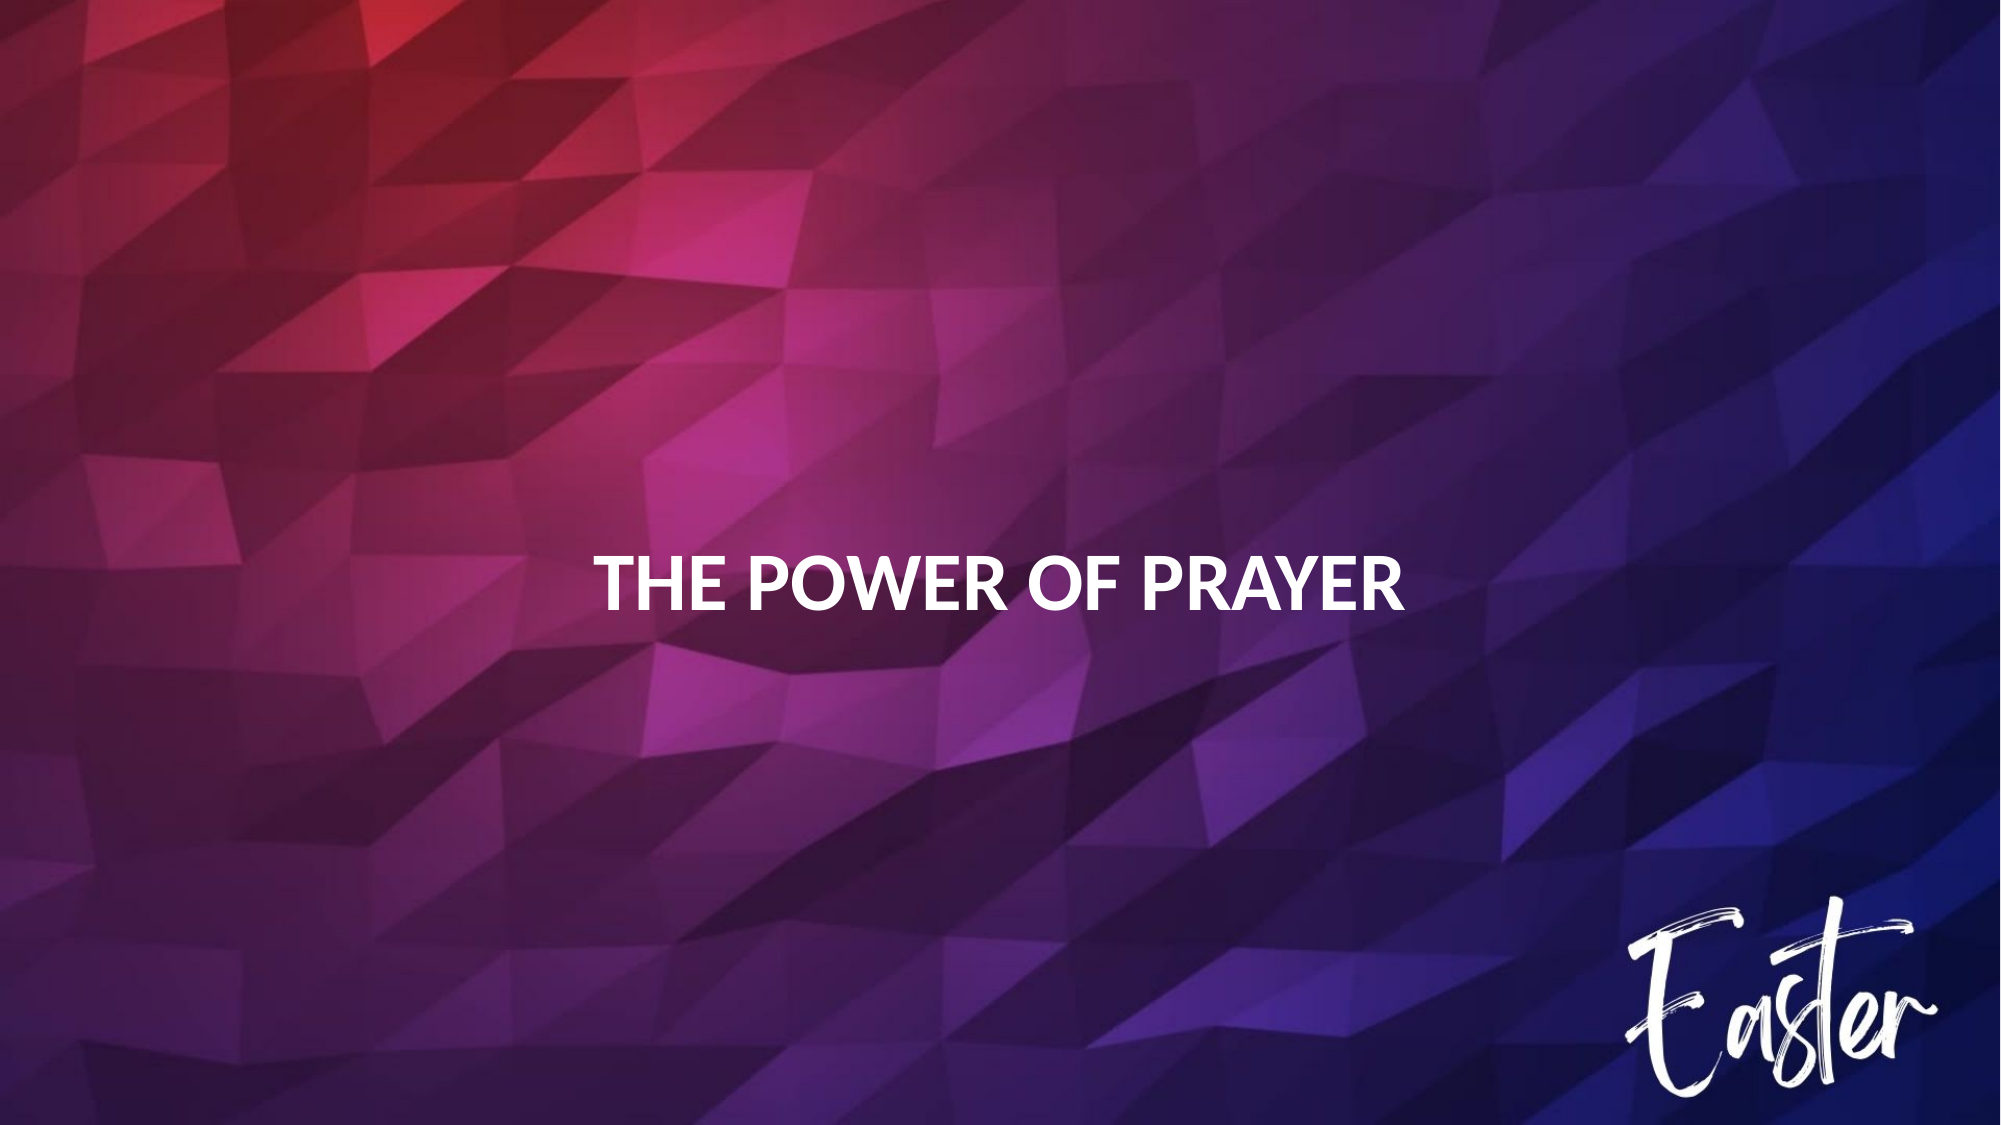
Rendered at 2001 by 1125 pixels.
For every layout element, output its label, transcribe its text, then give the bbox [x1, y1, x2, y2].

list THE POWER OF PRAYER [137, 299, 1863, 1014]
picture [0, 0, 2001, 1125]
